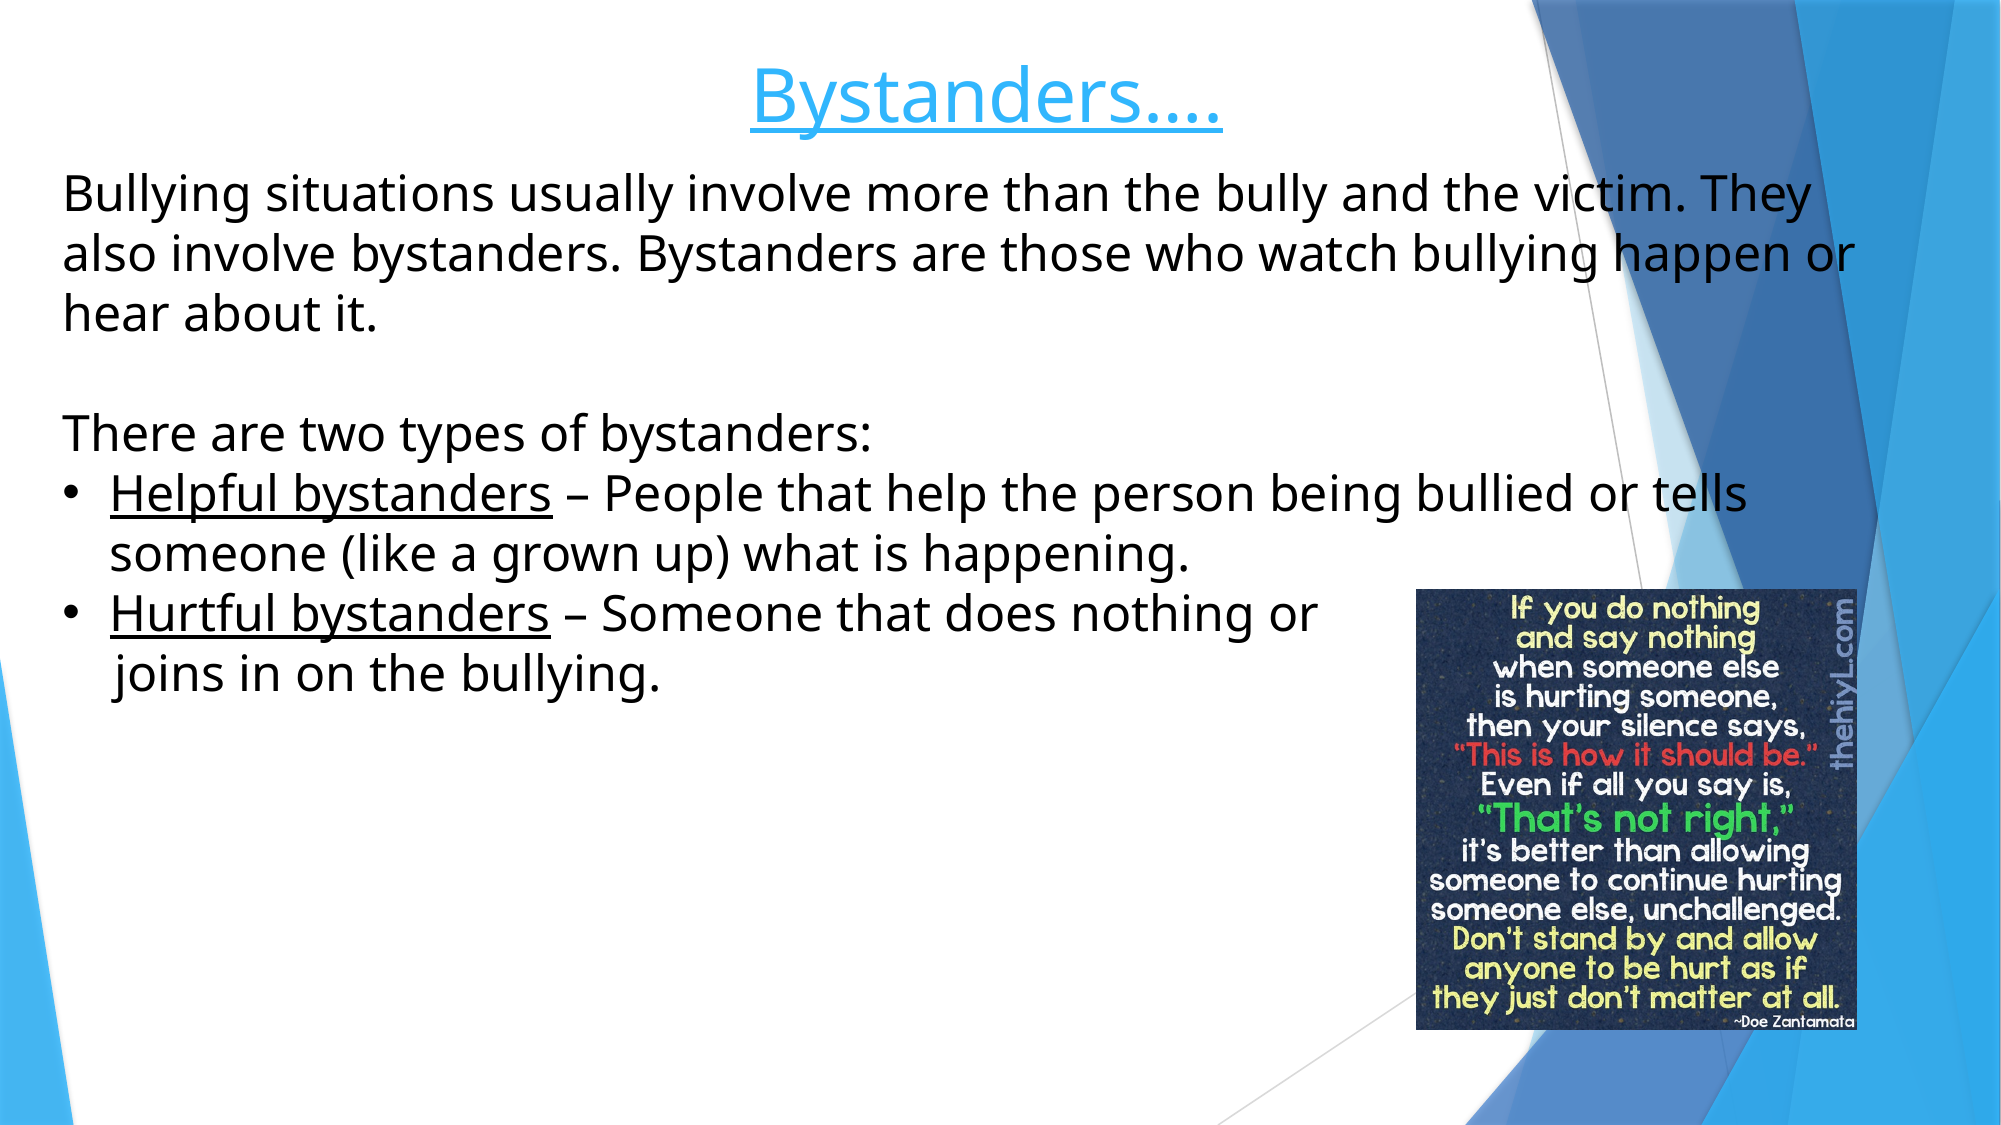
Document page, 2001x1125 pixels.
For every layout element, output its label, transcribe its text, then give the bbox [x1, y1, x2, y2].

text_box Bullying situations usually involve more than the bully and the victim. They also involve bystanders. Bystanders are those who watch bullying happen or hear about it. There are two types of bystanders: Helpful bystanders – People that help the person being bullied or tells someone (like a grown up) what is happening. Hurtful bystanders – Someone that does nothing or joins in on the bullying. [47, 154, 1923, 709]
title Bystanders…. [67, 39, 1907, 154]
picture [1416, 588, 1858, 1031]
